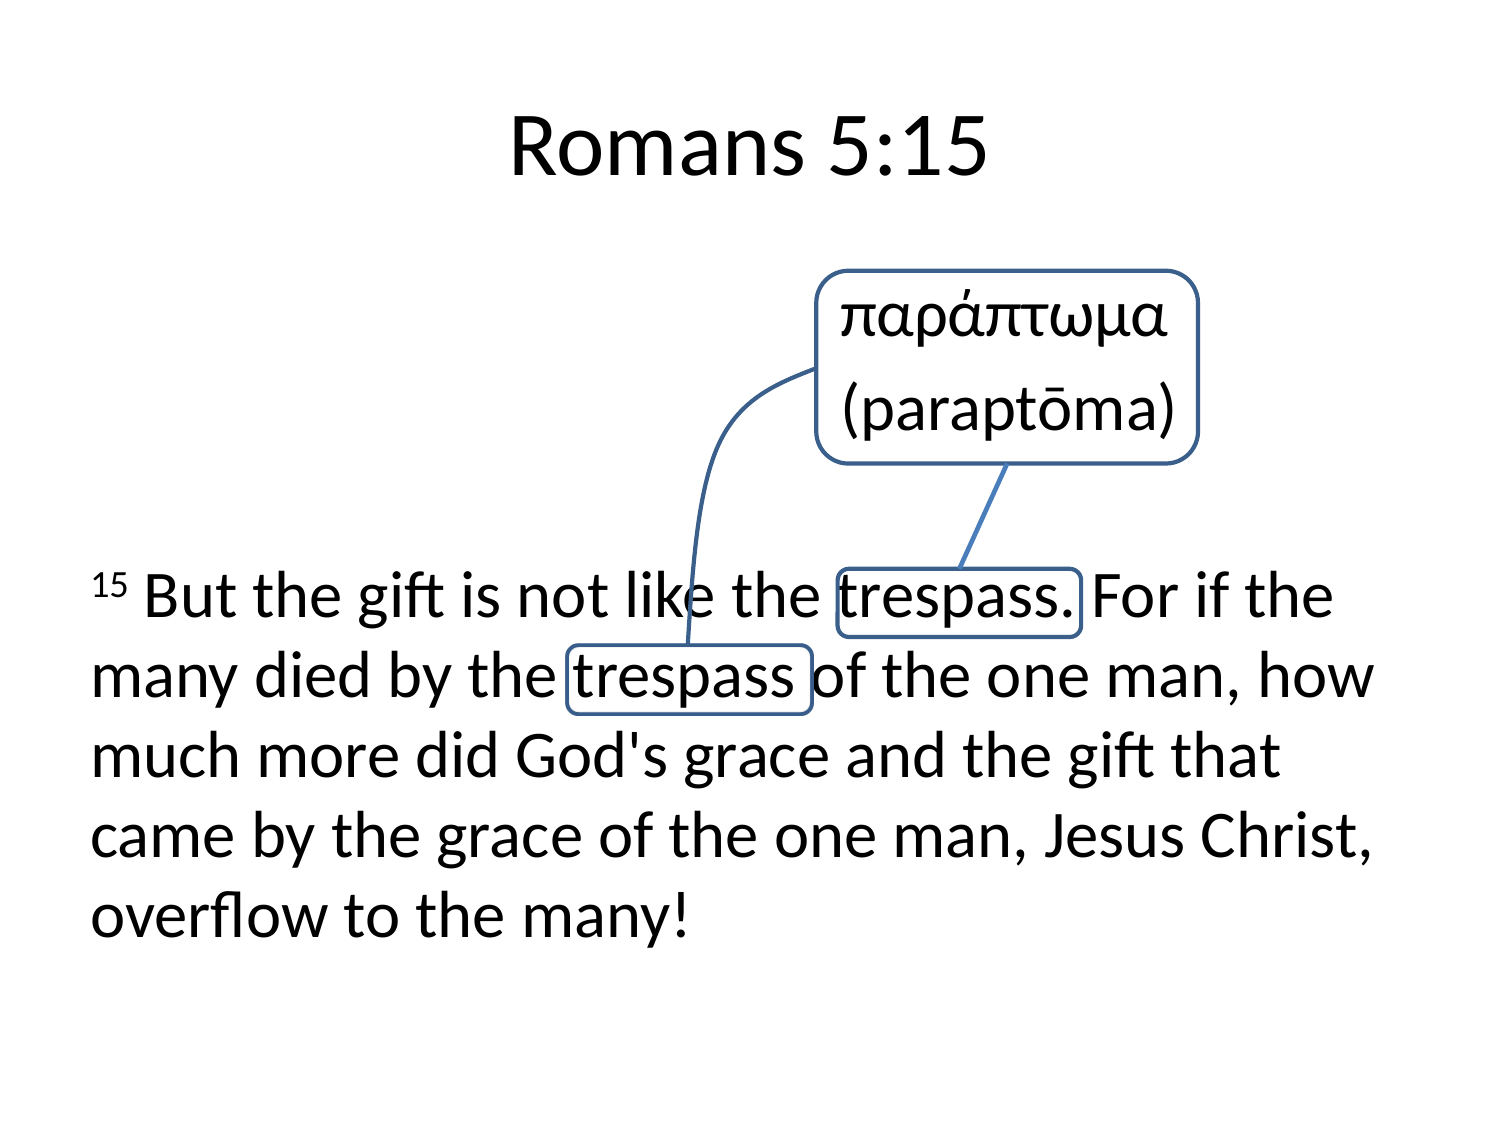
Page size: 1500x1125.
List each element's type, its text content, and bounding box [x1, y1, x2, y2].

text_box [814, 268, 1201, 466]
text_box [959, 463, 1008, 570]
picture [565, 643, 814, 717]
list παράπτωμα (paraptōma) 15 But the gift is not like the trespass. For if the many died by the trespass of the one man, how much more did God's grace and the gift that came by the grace of the one man, Jesus Christ, overflow to the many! [75, 262, 1425, 1005]
text_box [685, 366, 817, 642]
text_box [835, 566, 1084, 640]
title Romans 5:15 [75, 45, 1425, 233]
